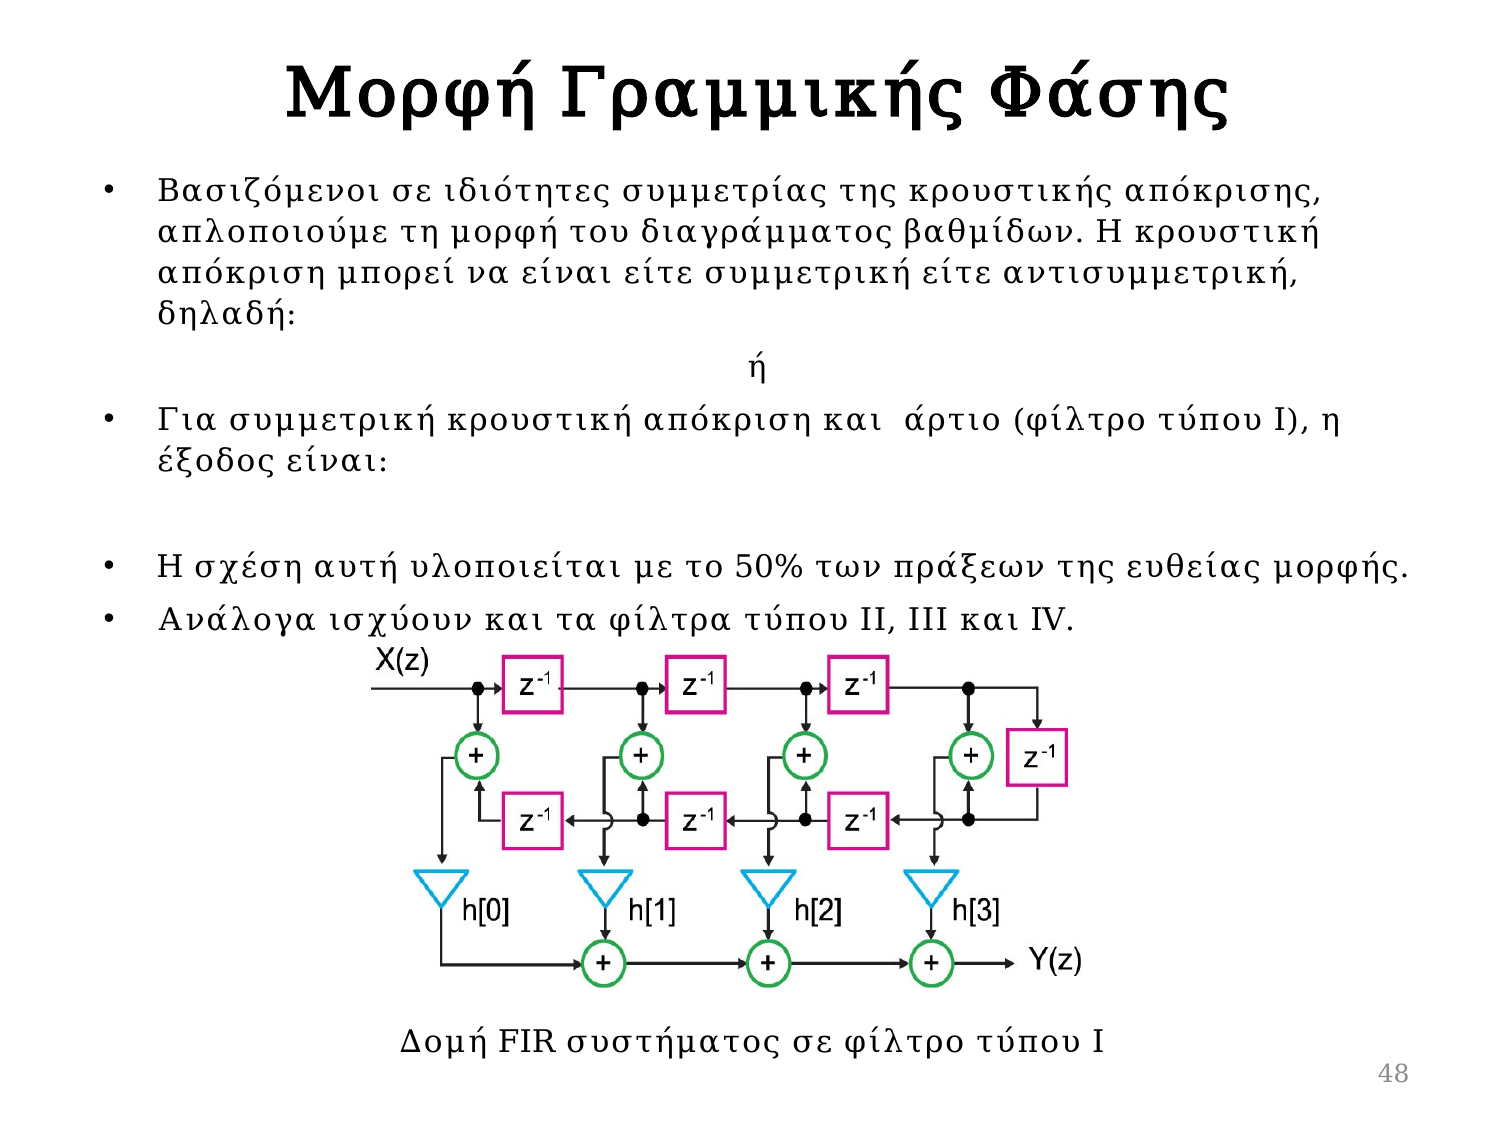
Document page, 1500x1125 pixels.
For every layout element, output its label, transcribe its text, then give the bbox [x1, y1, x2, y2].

slide_number 48 [1222, 1042, 1425, 1103]
title Μορφή Γραμμικής Φάσης [88, 19, 1425, 159]
picture [371, 647, 1081, 988]
